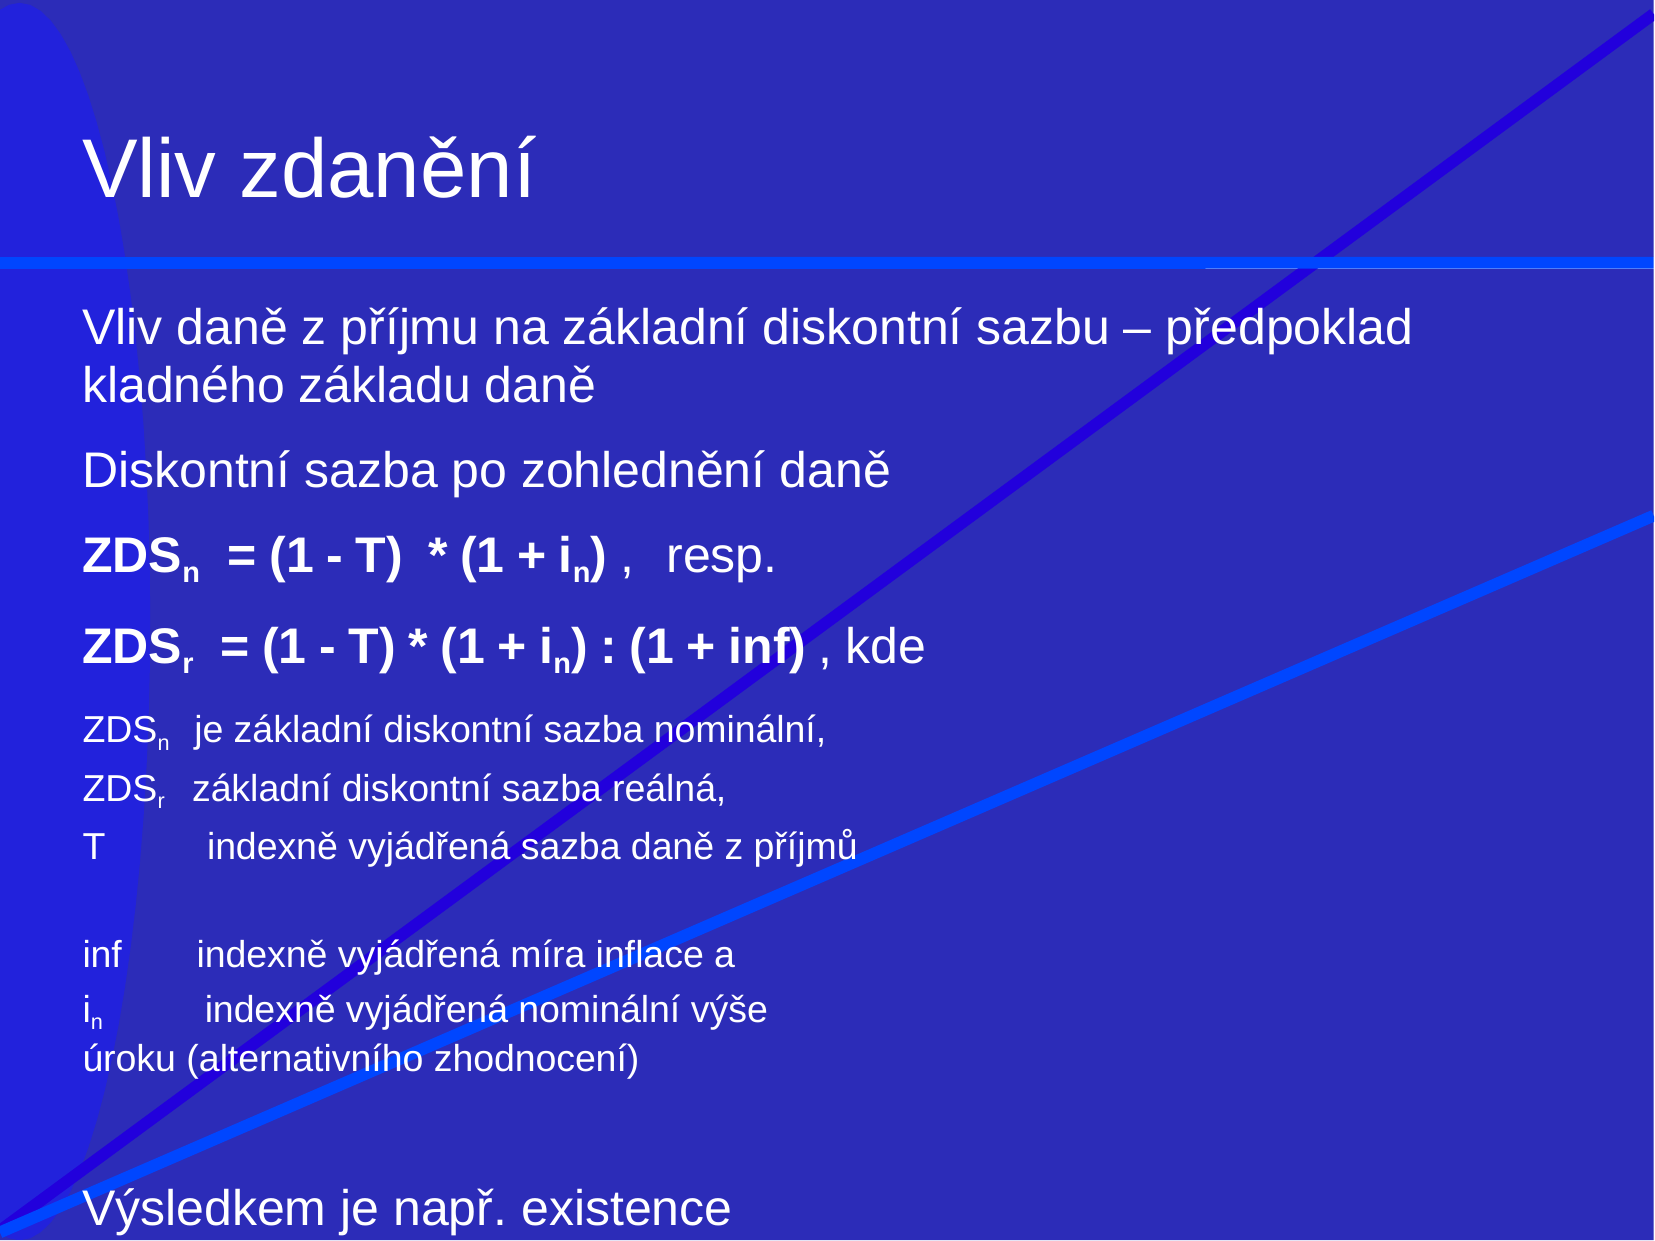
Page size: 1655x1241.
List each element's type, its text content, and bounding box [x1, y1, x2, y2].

title Vliv zdanění [80, 67, 1574, 321]
text_box Vliv daně z příjmu na základní diskontní sazbu – předpoklad kladného základu daně Diskontní sazba po zohlednění daně ZDSn = (1 - T) * (1 + in) , resp. ZDSr = (1 - T) * (1 + in) : (1 + inf) , kde ZDSn je základní diskontní sazba nominální, ZDSr základní diskontní sazba reálná, T indexně vyjádřená sazba daně z příjmů inf indexně vyjádřená míra inflace a in indexně vyjádřená nominální výše úroku (alternativního zhodnocení) Výsledkem je např. existence „daňového odpisového štítu“ [80, 296, 1417, 1241]
